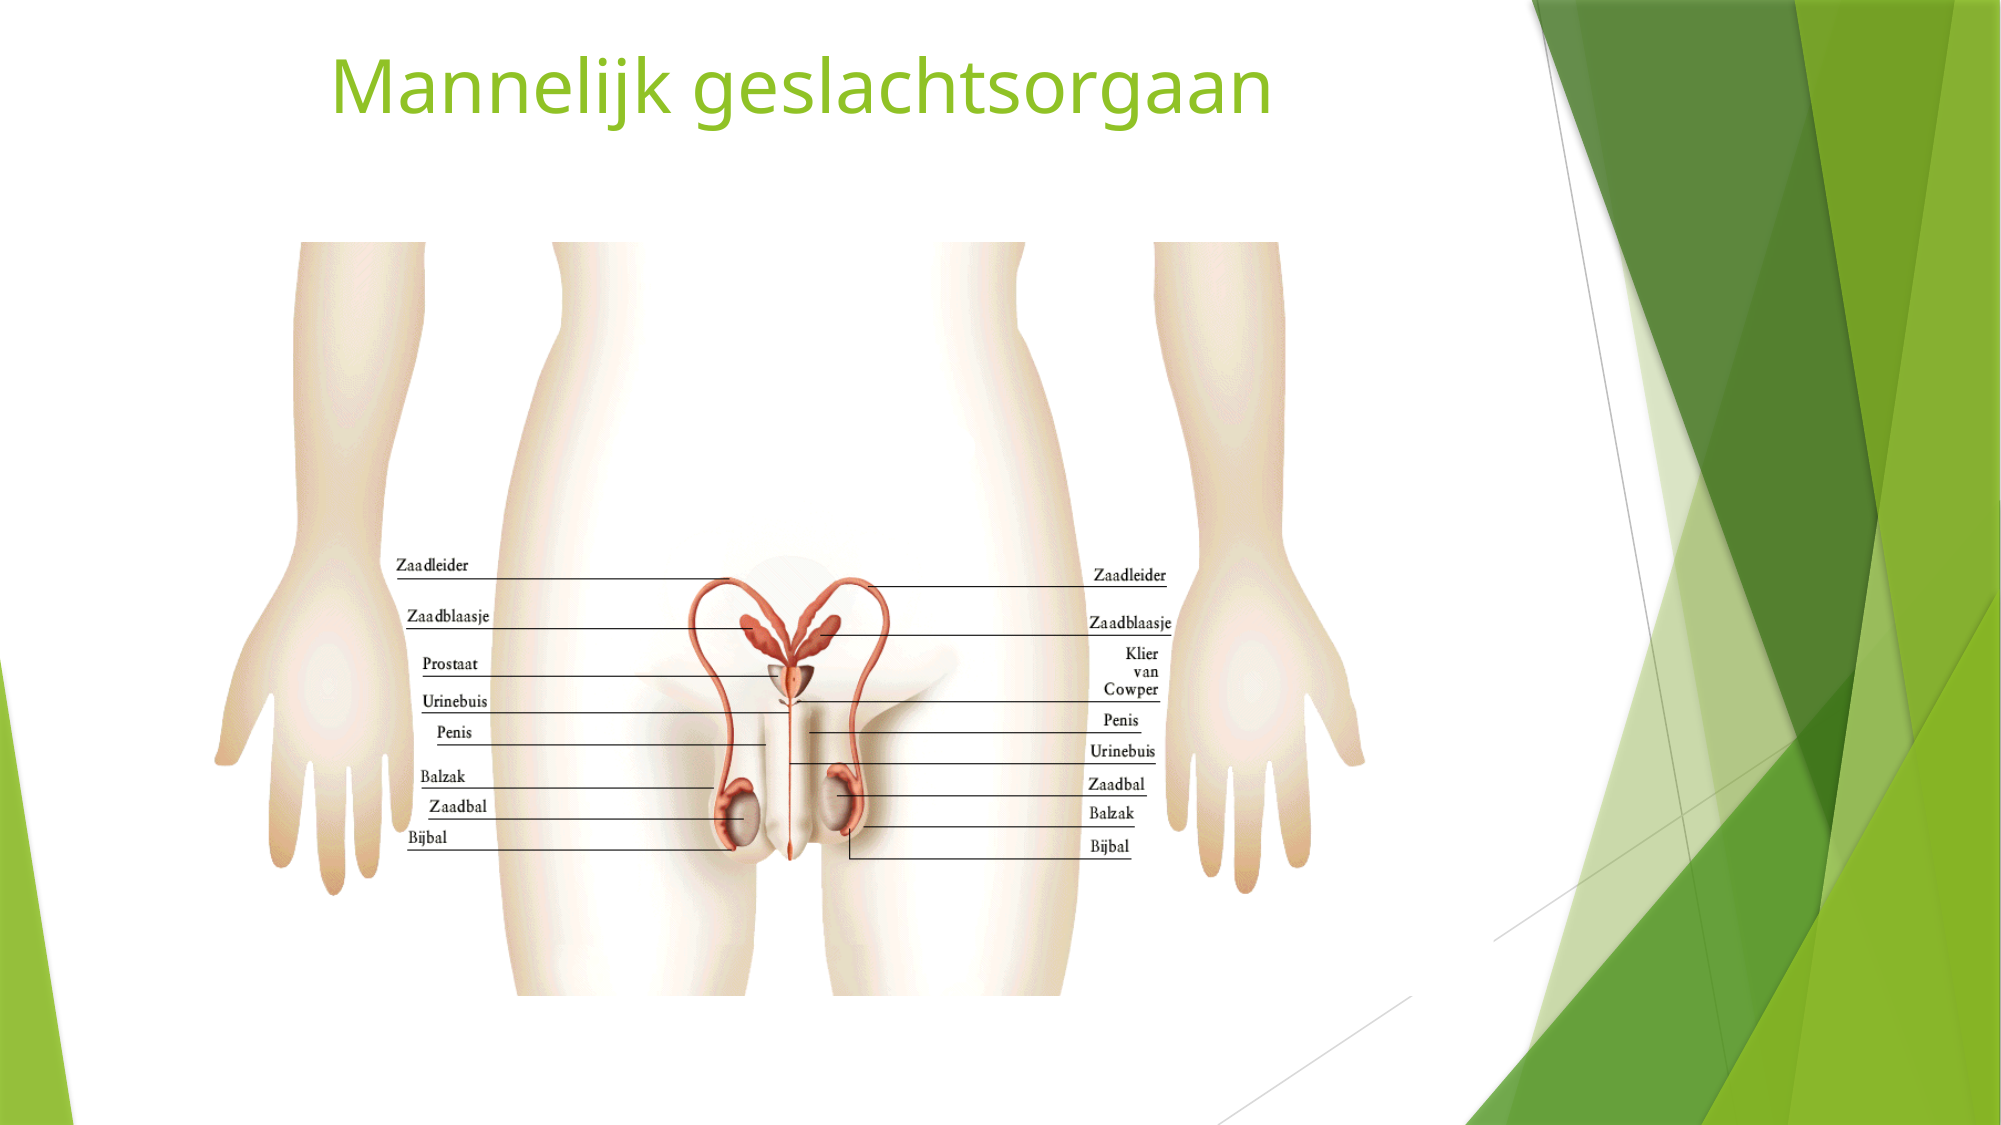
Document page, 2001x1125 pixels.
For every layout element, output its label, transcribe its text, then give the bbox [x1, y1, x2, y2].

picture [84, 241, 1495, 996]
text_box Boek 3 thema 1 [1023, 7, 1591, 82]
title Mannelijk geslachtsorgaan [314, 30, 1468, 219]
